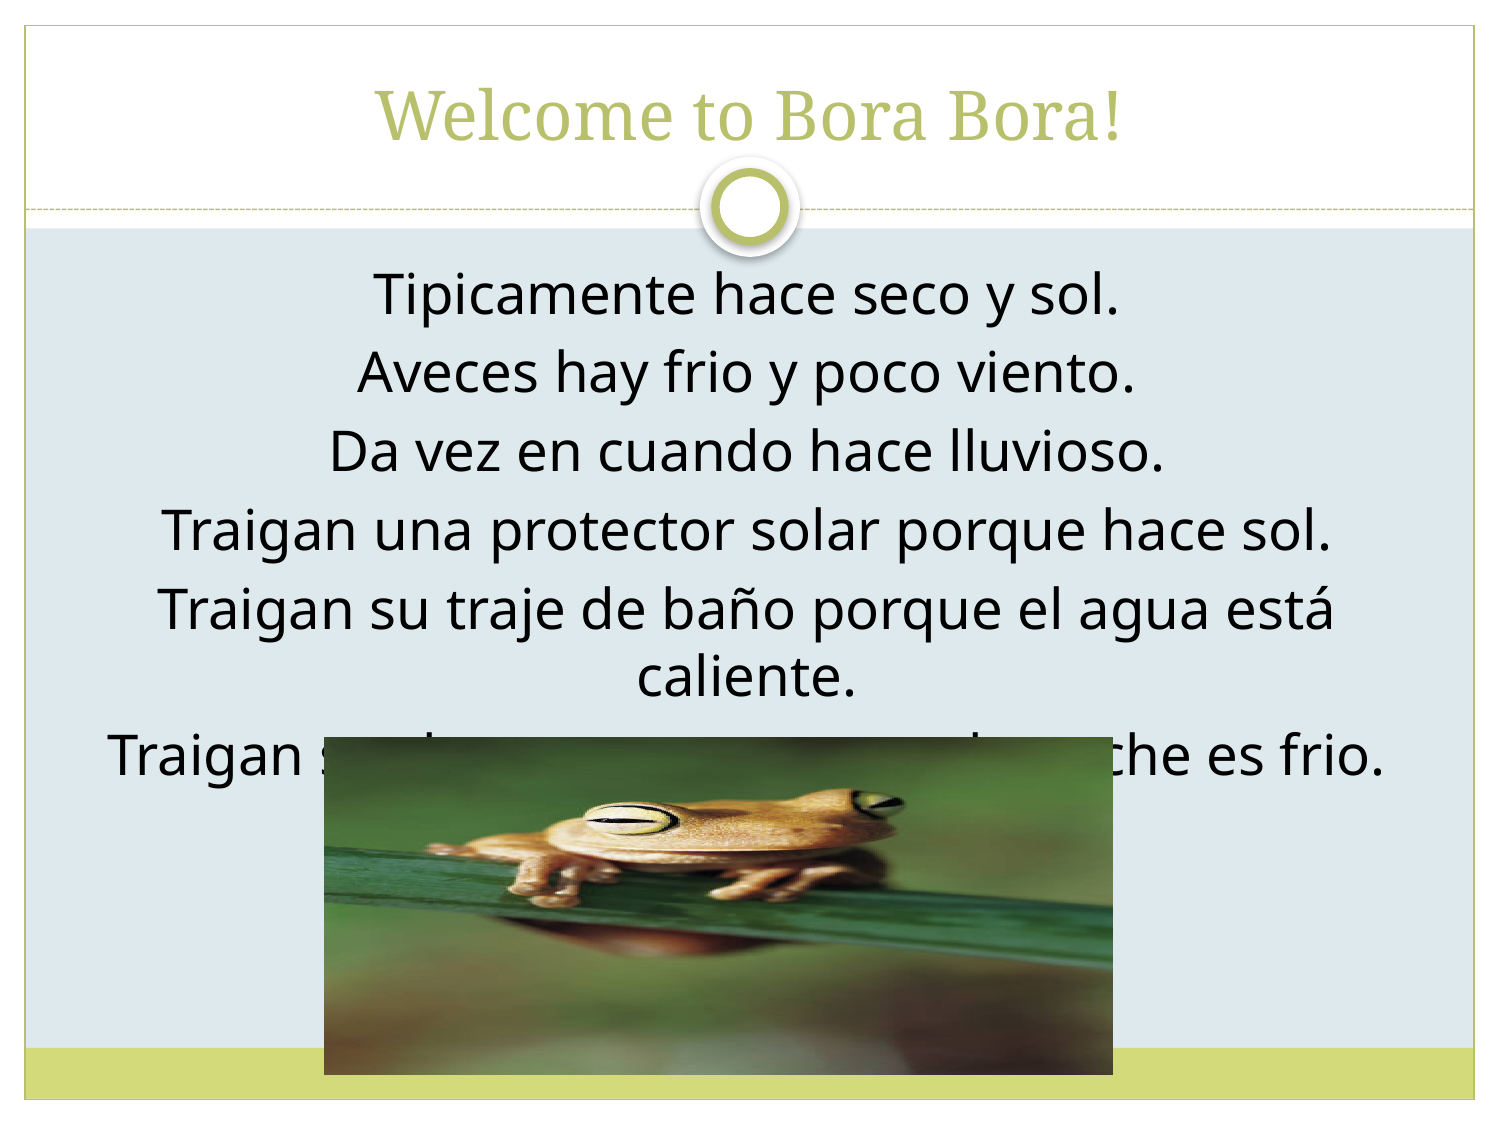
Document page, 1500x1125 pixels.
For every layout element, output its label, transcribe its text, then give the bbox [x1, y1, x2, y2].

title Welcome to Bora Bora! [49, 37, 1450, 162]
list Tipicamente hace seco y sol. Aveces hay frio y poco viento. Da vez en cuando hace lluvioso. Traigan una protector solar porque hace sol. Traigan su traje de baño porque el agua está caliente. Traigan su chaqueta porque por la noche es frio. [49, 250, 1445, 1001]
picture [324, 737, 1113, 1076]
